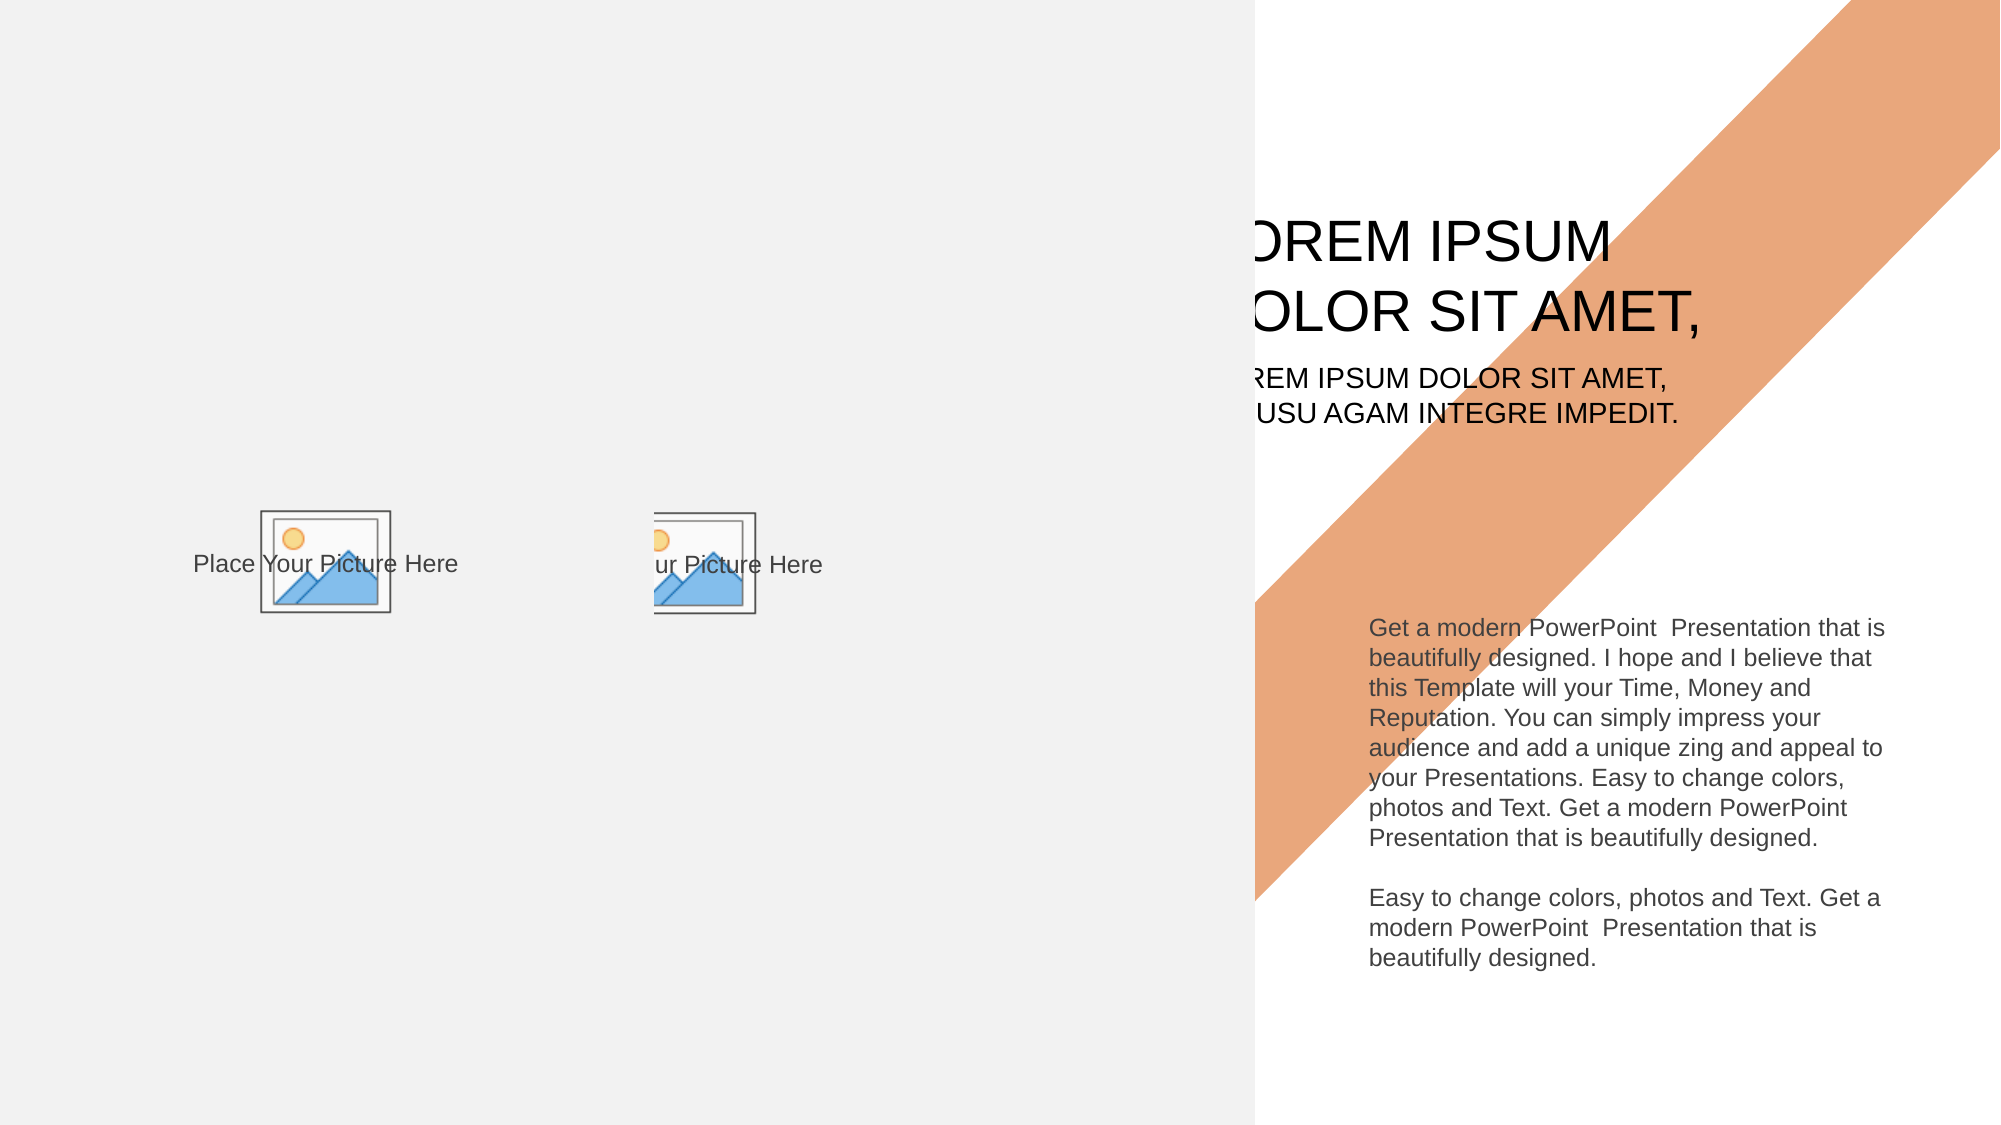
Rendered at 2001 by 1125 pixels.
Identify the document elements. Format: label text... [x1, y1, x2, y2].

text_box LOREM IPSUM DOLOR SIT AMET, [1255, 195, 1777, 351]
text_box Get a modern PowerPoint Presentation that is beautifully designed. I hope and I believe that this Template will your Time, Money and Reputation. You can simply impress your audience and add a unique zing and appeal to your Presentations. Easy to change colors, photos and Text. Get a modern PowerPoint Presentation that is beautifully designed. Easy to change colors, photos and Text. Get a modern PowerPoint Presentation that is beautifully designed. [1354, 604, 1912, 979]
text_box [1656, 0, 2000, 376]
picture [0, 0, 1255, 1125]
text_box [1255, 437, 1716, 903]
text_box LOREM IPSUM DOLOR SIT AMET, CU USU AGAM INTEGRE IMPEDIT. [1255, 351, 1777, 437]
